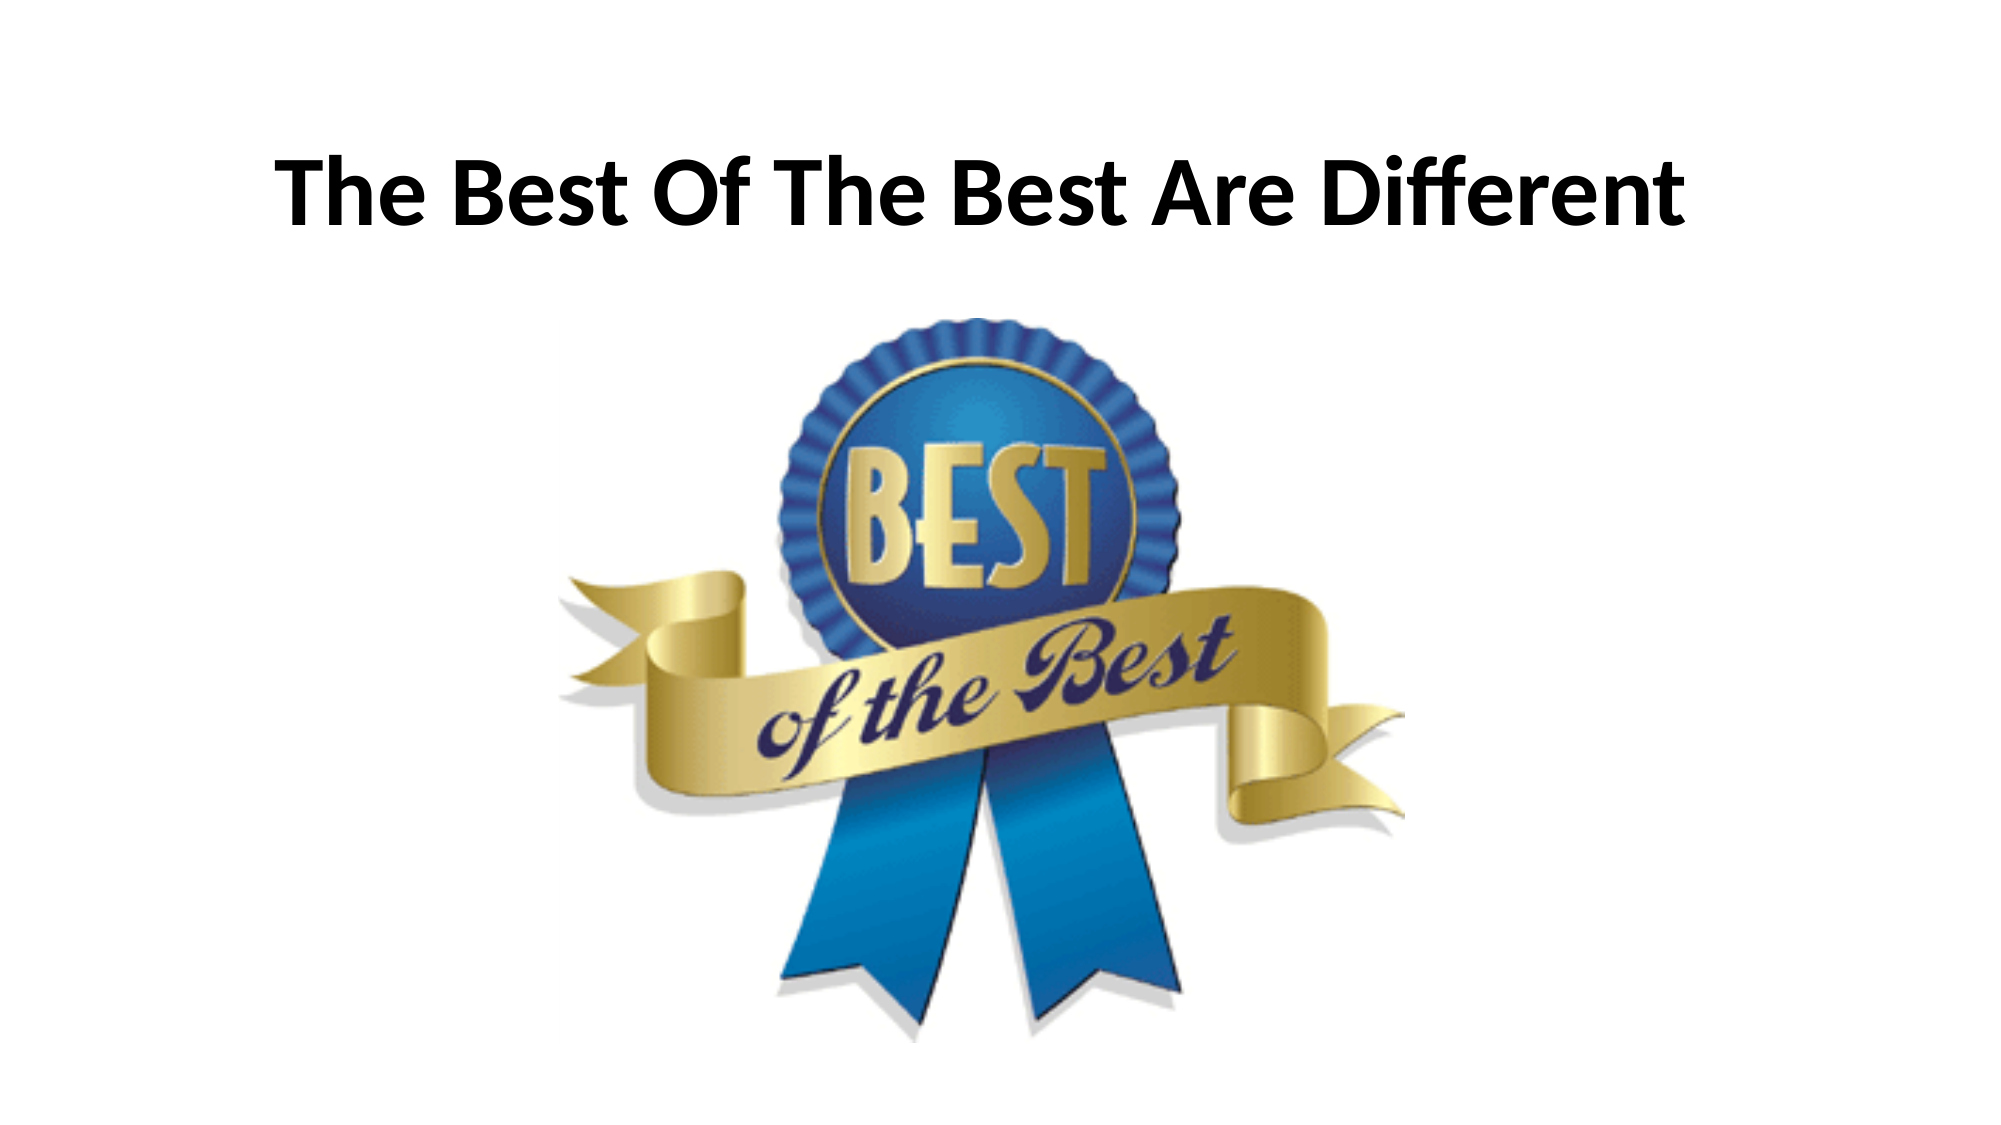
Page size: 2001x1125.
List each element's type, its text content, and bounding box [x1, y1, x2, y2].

list The Best Of The Best Are Different [119, 131, 1844, 635]
picture [558, 318, 1405, 1044]
